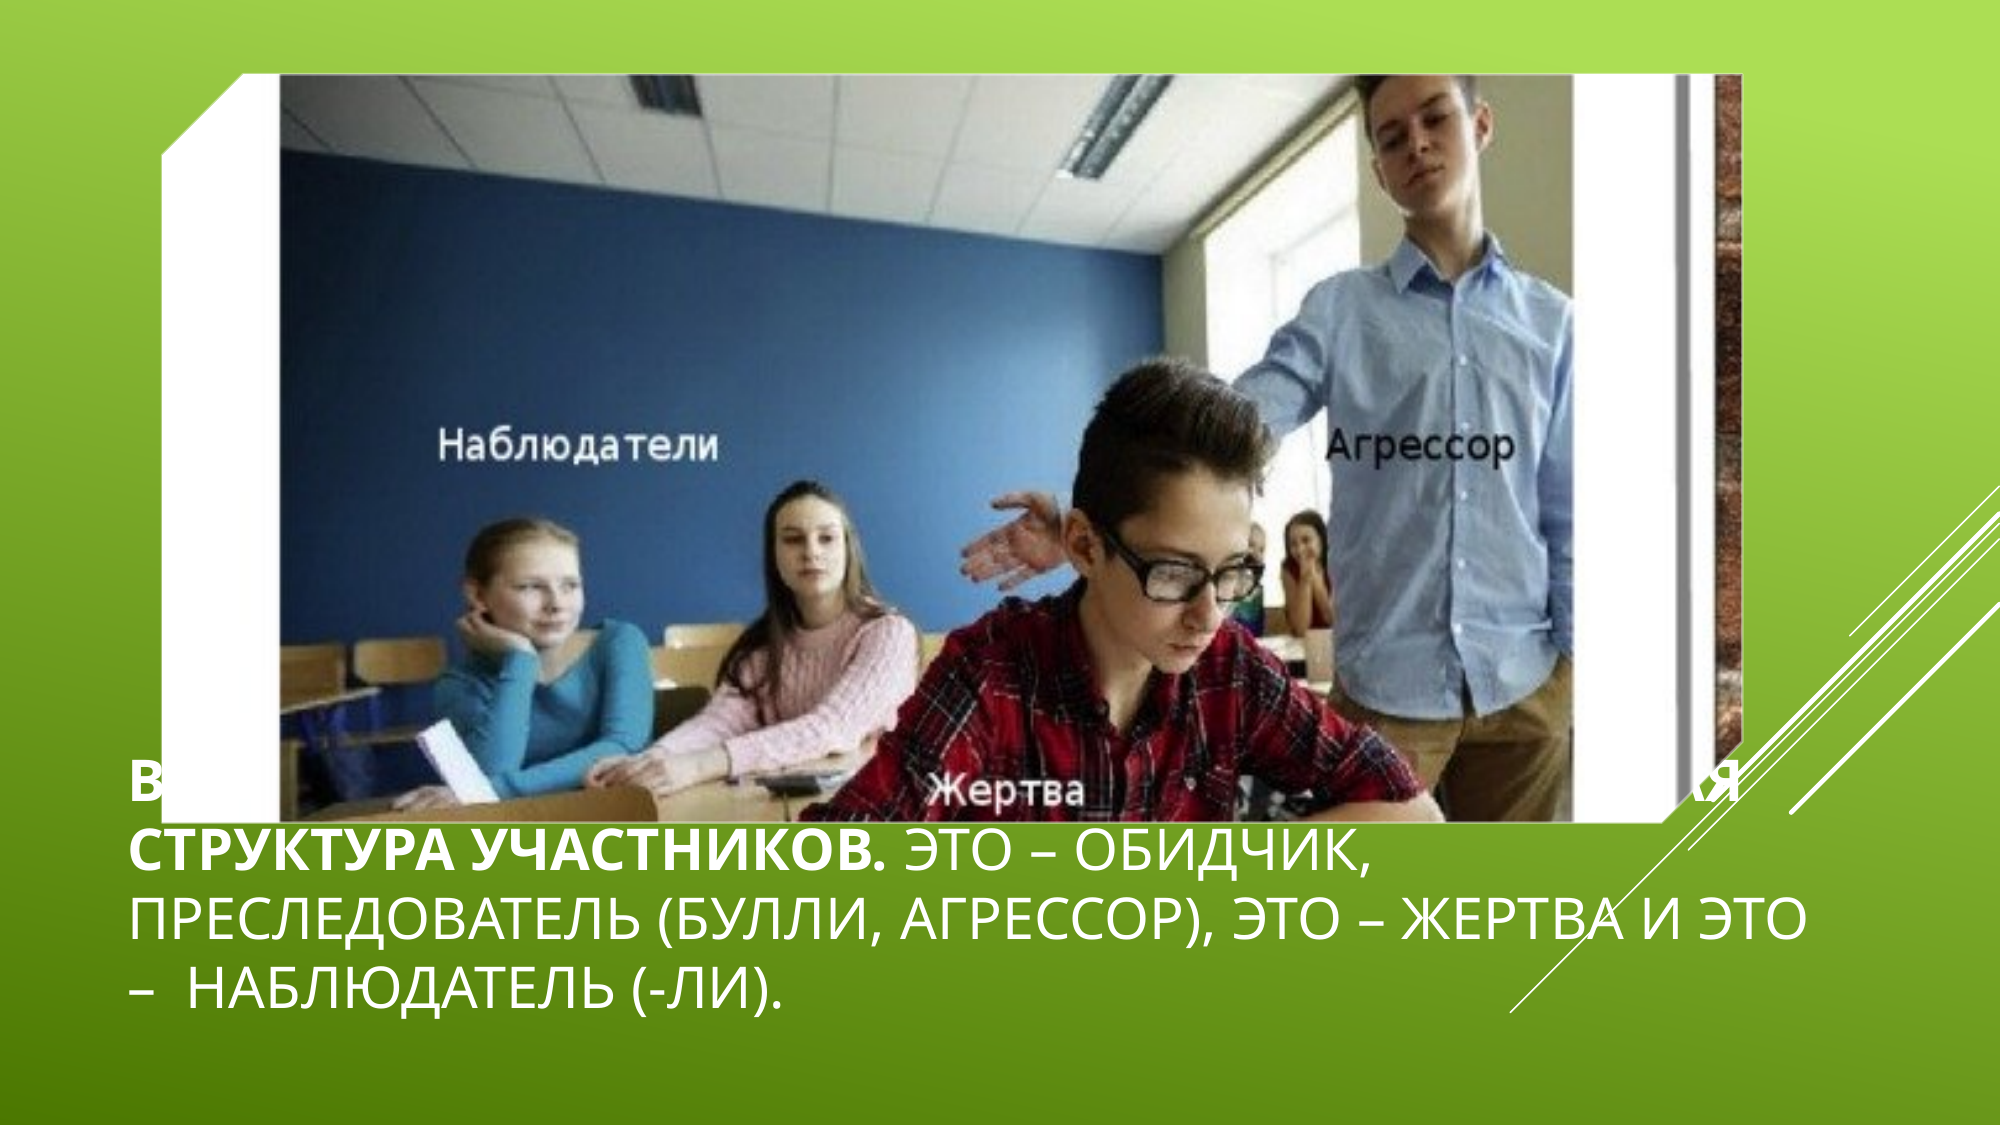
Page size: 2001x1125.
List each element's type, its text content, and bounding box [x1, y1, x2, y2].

picture [161, 73, 1743, 823]
title В случаях буллинга наблюдается определенная структура участников. Это – обидчик, преследователь (булли, агрессор), это – жертва и это – наблюдатель (-ли). [112, 734, 1858, 1097]
